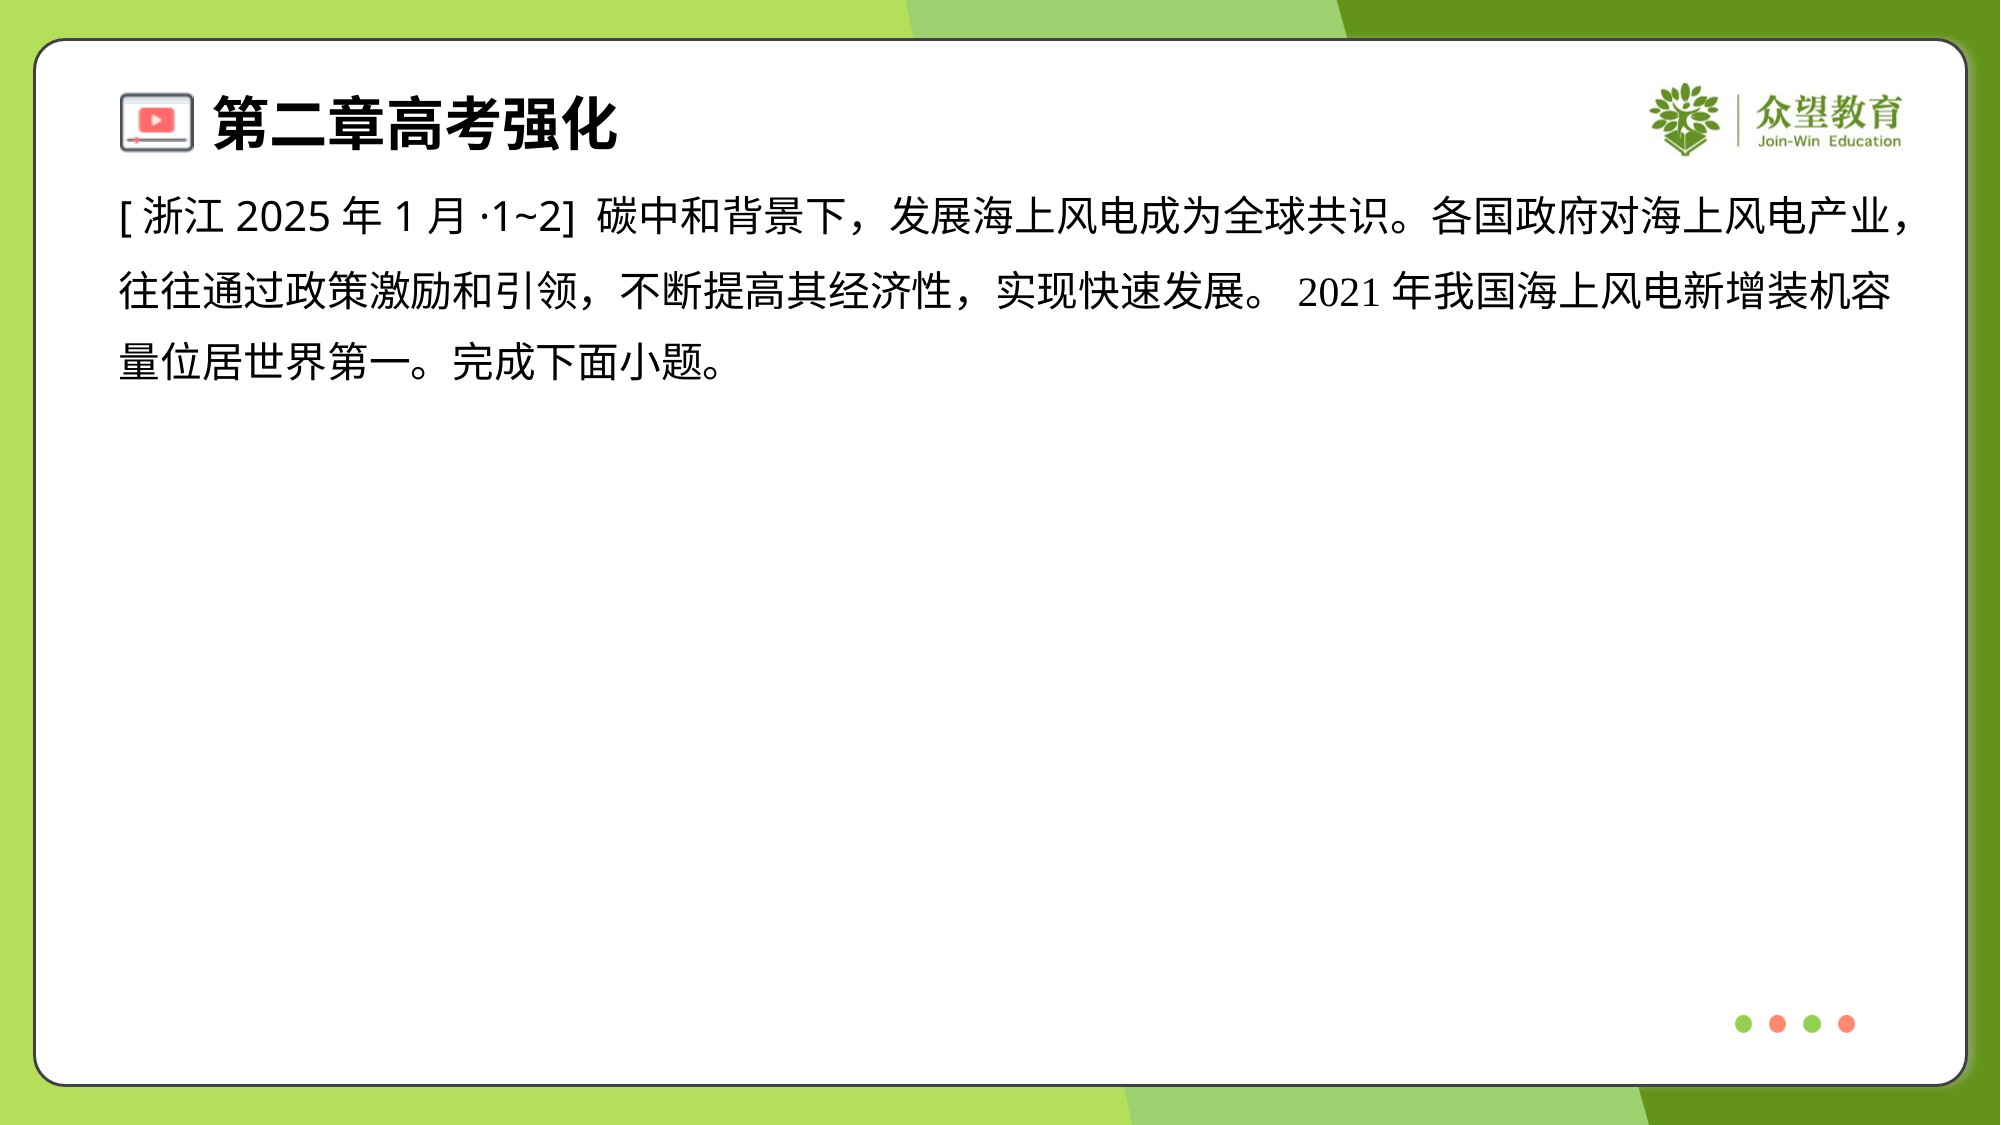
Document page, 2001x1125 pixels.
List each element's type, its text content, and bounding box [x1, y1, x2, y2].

picture [0, 0, 2000, 1125]
text_box [浙江2025年1月·1~2] 碳中和背景下，发展海上风电成为全球共识。各国政府对海上风电产业， 往往通过政策激励和引领，不断提高其经济性，实现快速发展。2021年我国海上风电新增装机容 量位居世界第一。完成下面小题。 [118, 164, 1883, 379]
